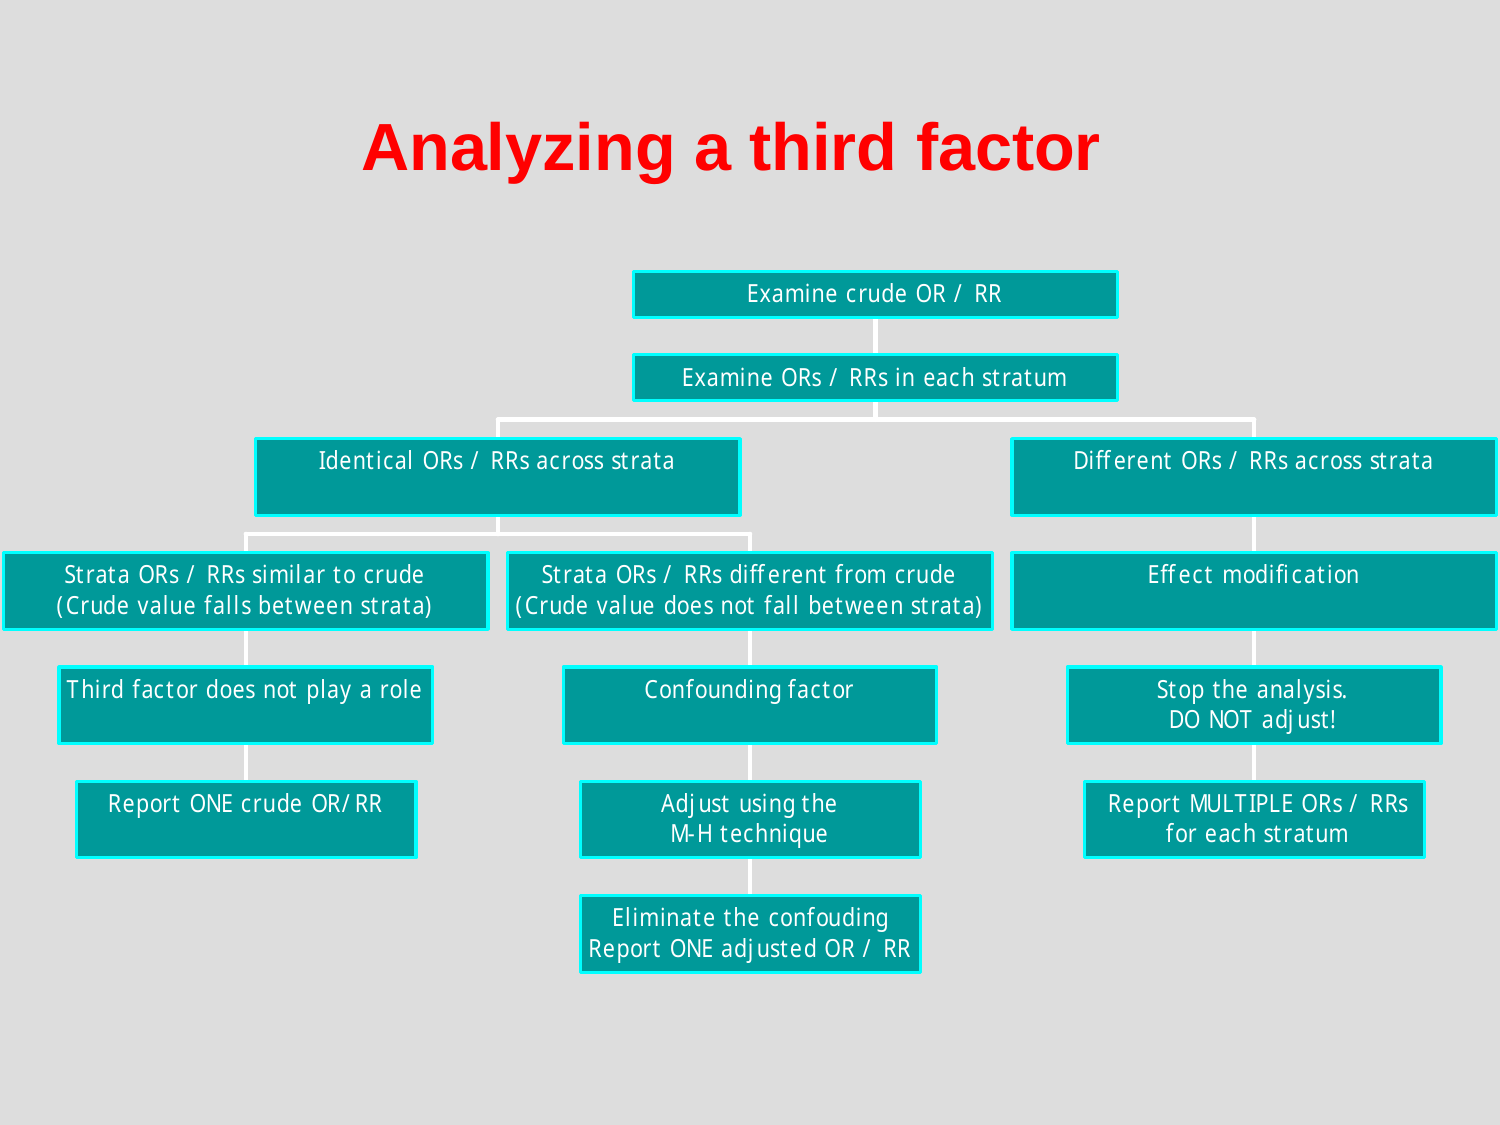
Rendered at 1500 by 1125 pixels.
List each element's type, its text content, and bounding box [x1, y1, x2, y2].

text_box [0, 266, 1500, 977]
title Analyzing a third factor [112, 49, 1388, 238]
